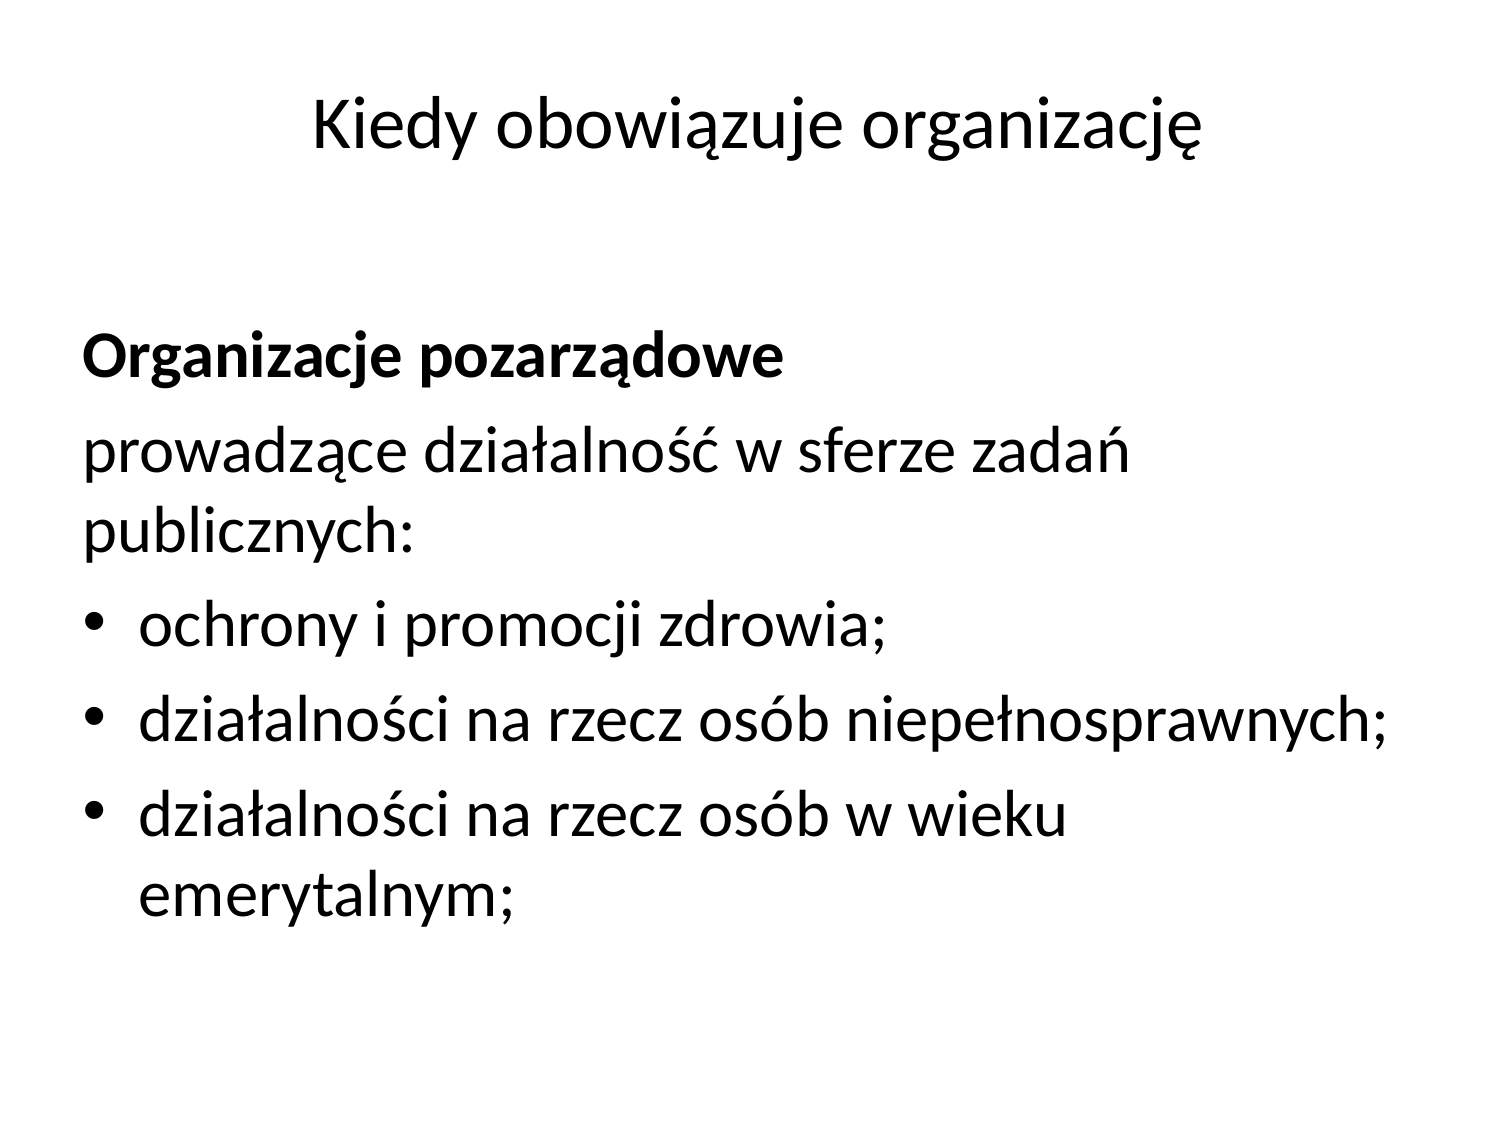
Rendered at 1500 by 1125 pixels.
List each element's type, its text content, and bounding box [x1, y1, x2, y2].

list Organizacje pozarządowe prowadzące działalność w sferze zadań publicznych: ochrony i promocji zdrowia; działalności na rzecz osób niepełnosprawnych; działalności na rzecz osób w wieku emerytalnym; [74, 302, 1426, 1111]
title Kiedy obowiązuje organizację [303, 52, 1500, 185]
